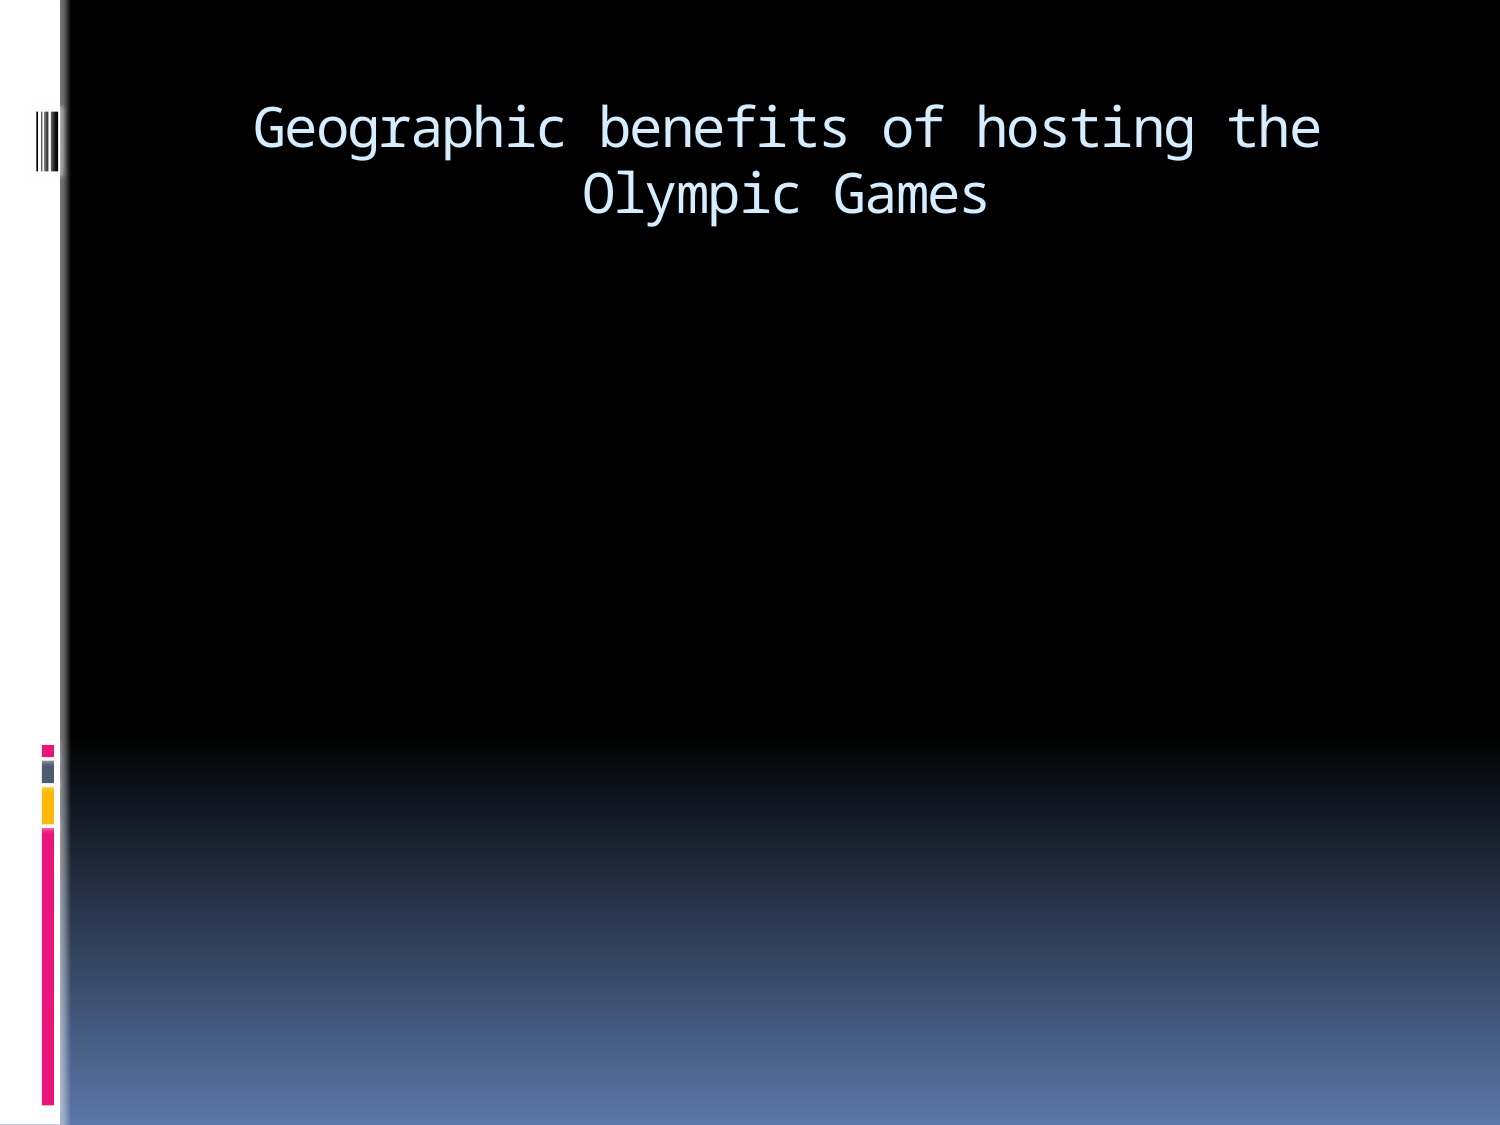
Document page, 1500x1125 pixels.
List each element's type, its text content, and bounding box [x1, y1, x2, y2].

title Geographic benefits of hosting the Olympic Games [150, 83, 1425, 234]
